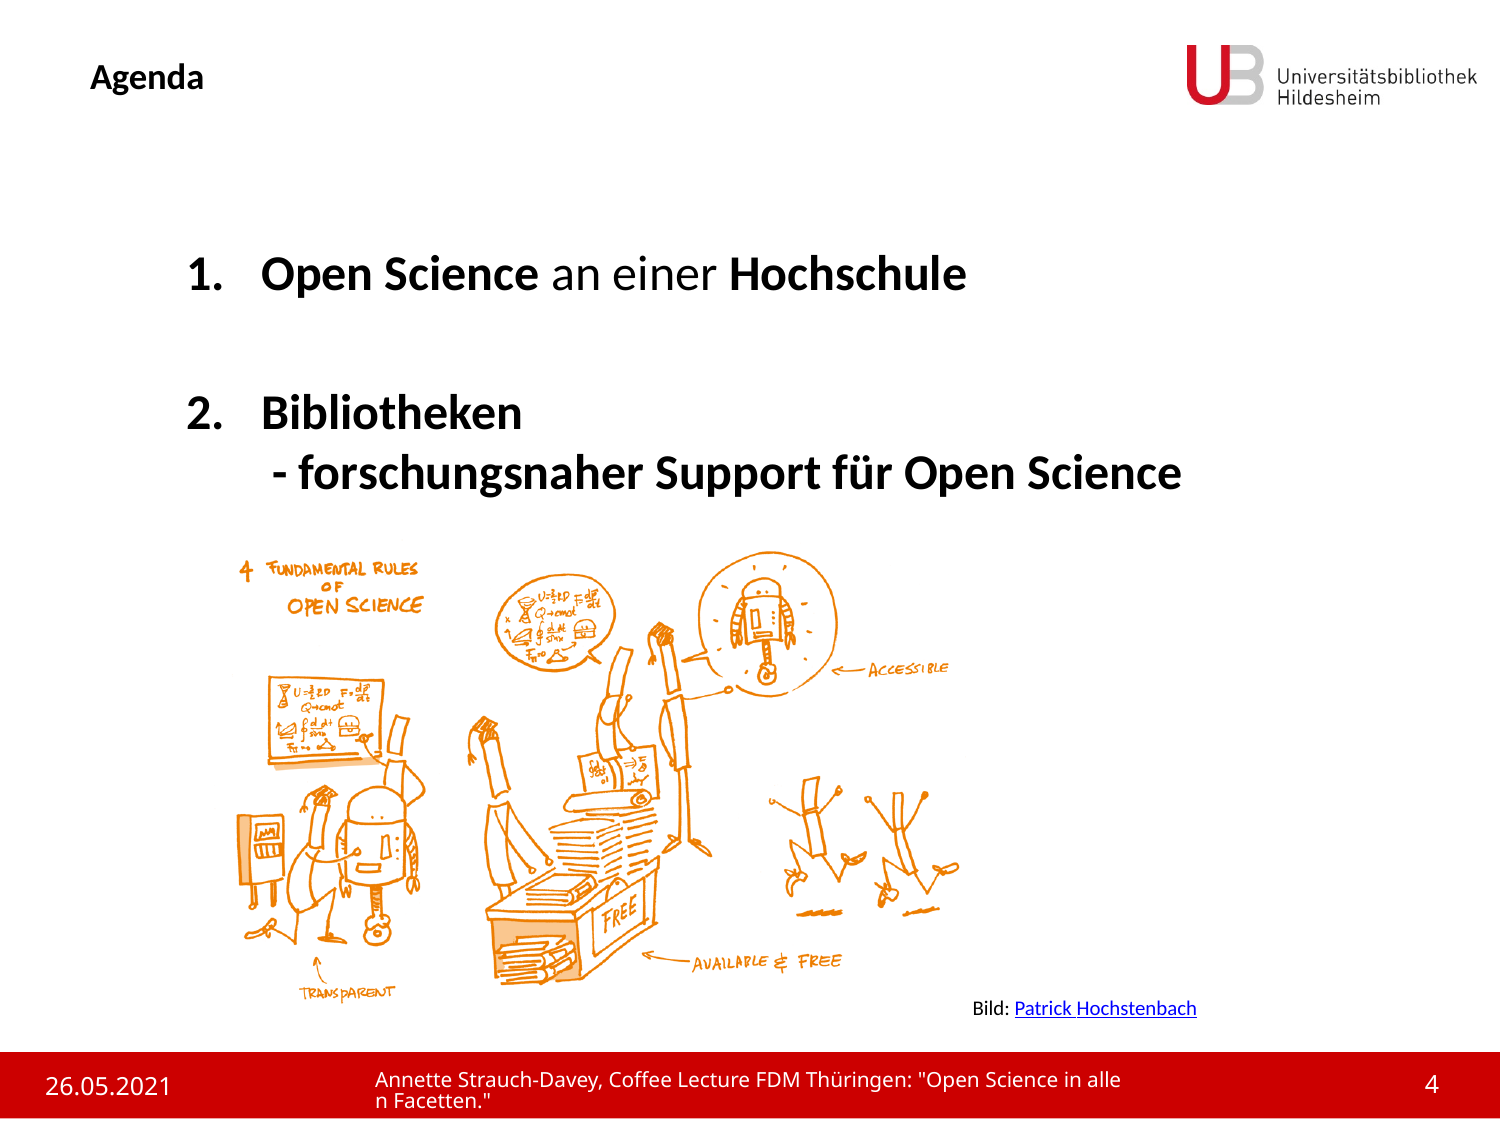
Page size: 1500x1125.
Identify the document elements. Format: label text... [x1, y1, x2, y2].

list Open Science an einer Hochschule Bibliotheken - forschungsnaher Support für Open Science [171, 232, 1329, 287]
picture [214, 537, 971, 1028]
text_box [99, 287, 1342, 1030]
picture [1317, 45, 1477, 105]
footer Annette Strauch-Davey, Coffee Lecture FDM Thüringen: "Open Science in allen Facetten." [360, 1055, 1140, 1106]
slide_number 4 [1227, 1055, 1454, 1116]
text_box Bild: Patrick Hochstenbach [975, 987, 1329, 1027]
title Agenda [75, 45, 1317, 233]
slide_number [30, 1055, 585, 1116]
